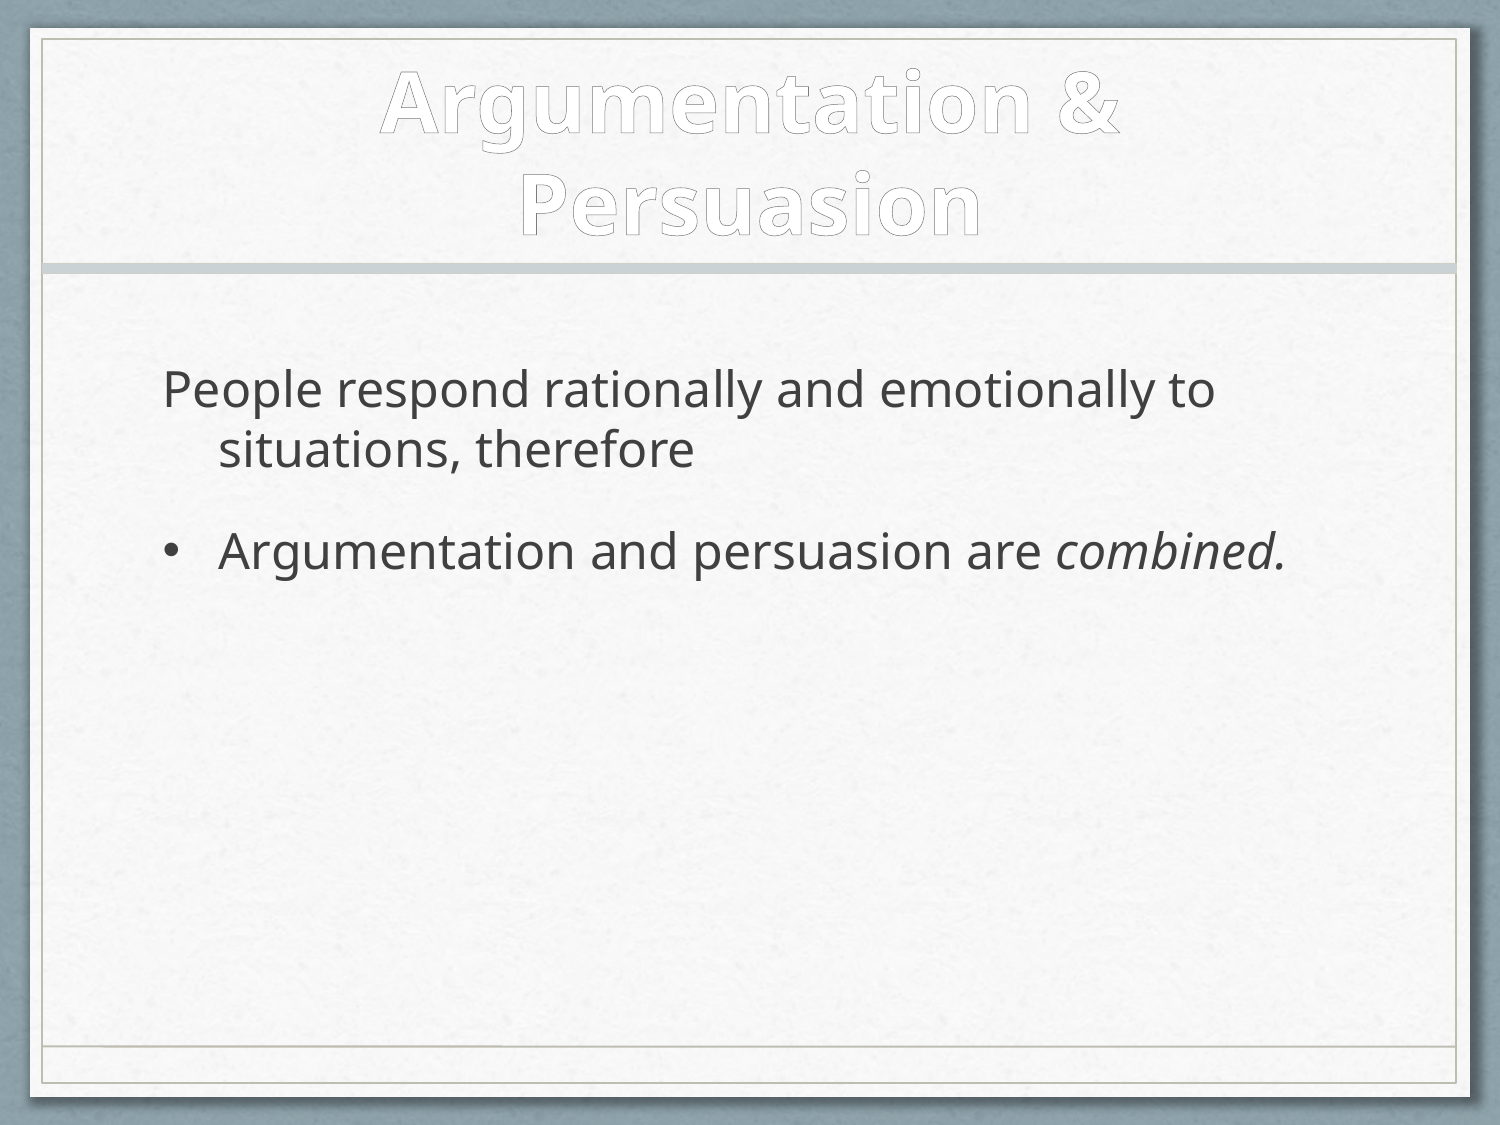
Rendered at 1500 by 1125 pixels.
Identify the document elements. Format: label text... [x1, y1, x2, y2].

picture [30, 28, 1470, 1097]
title Argumentation & Persuasion [147, 40, 1353, 260]
list People respond rationally and emotionally to situations, therefore Argumentation and persuasion are combined. [147, 350, 1353, 995]
